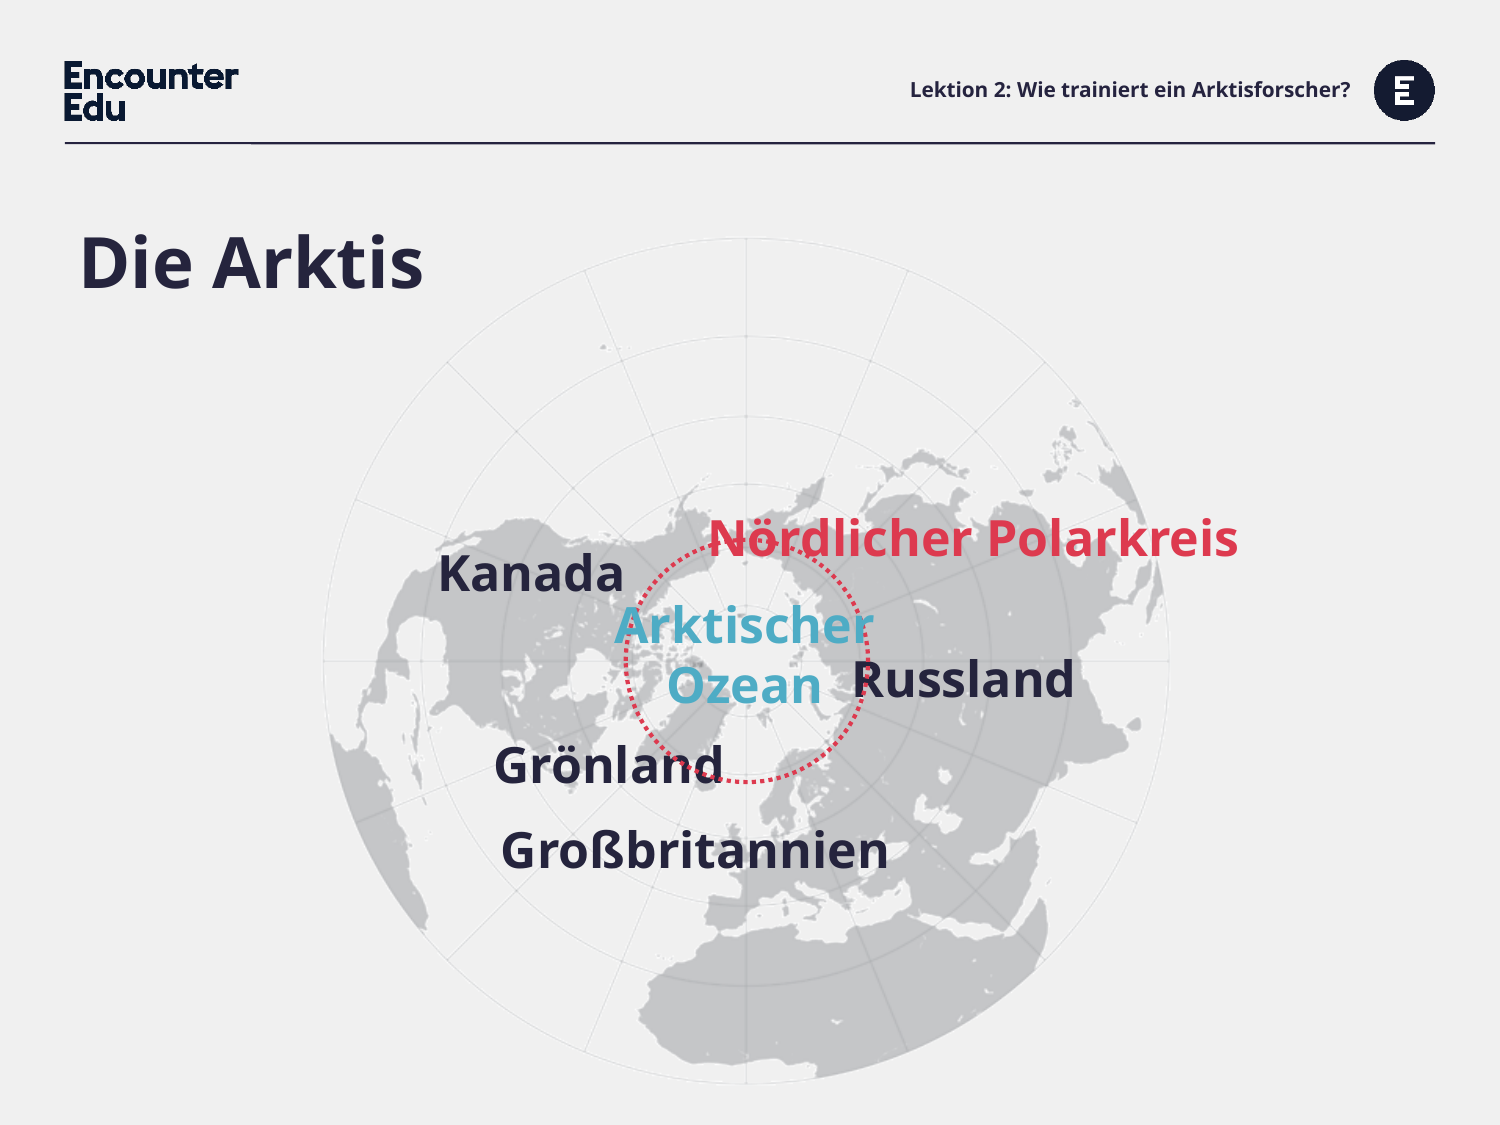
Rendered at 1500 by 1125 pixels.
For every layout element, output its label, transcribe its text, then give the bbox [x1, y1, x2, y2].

title Lektion 2: Wie trainiert ein Arktisforscher? [749, 67, 1359, 114]
picture [317, 231, 1177, 1092]
text_box Die Arktis [71, 212, 925, 320]
picture [60, 59, 243, 122]
text_box Nördlicher Polarkreis [1177, 499, 1255, 575]
picture [1372, 58, 1436, 122]
